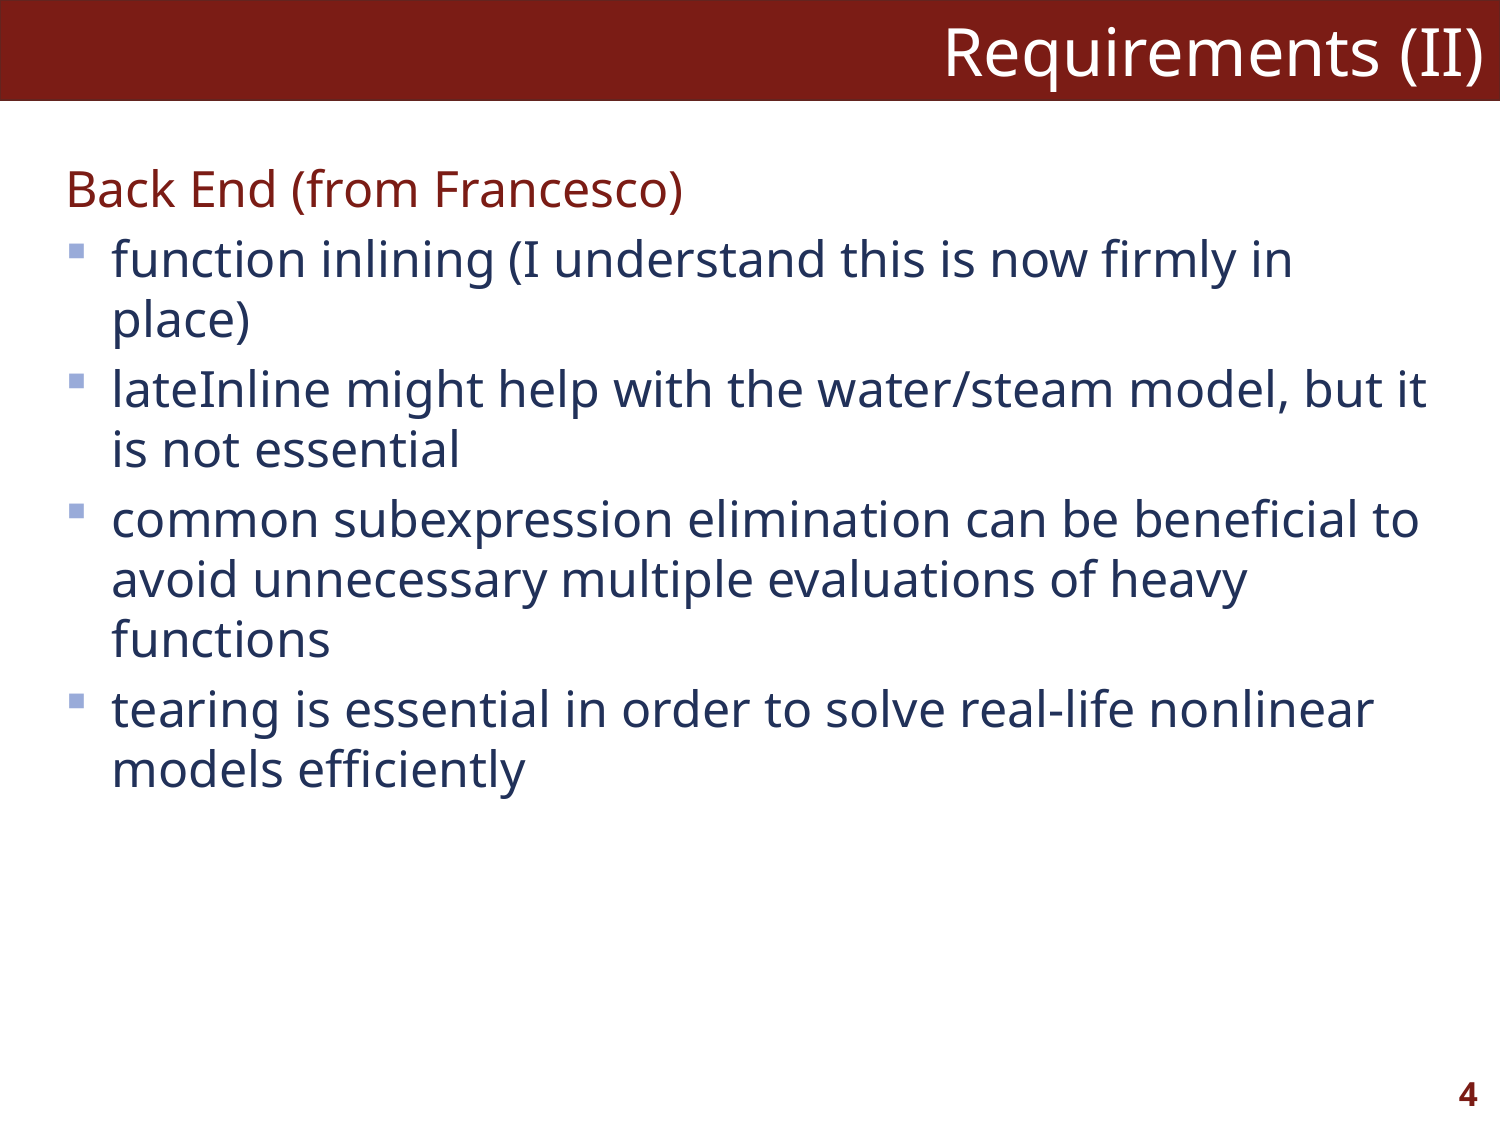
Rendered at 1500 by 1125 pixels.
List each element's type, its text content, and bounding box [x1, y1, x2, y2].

slide_number 4 [1342, 1065, 1494, 1116]
list Back End (from Francesco) function inlining (I understand this is now firmly in place) lateInline might help with the water/steam model, but it is not essential common subexpression elimination can be beneficial to avoid unnecessary multiple evaluations of heavy functions tearing is essential in order to solve real-life nonlinear models efficiently [49, 149, 1451, 1076]
title Requirements (II) [274, 0, 1500, 101]
